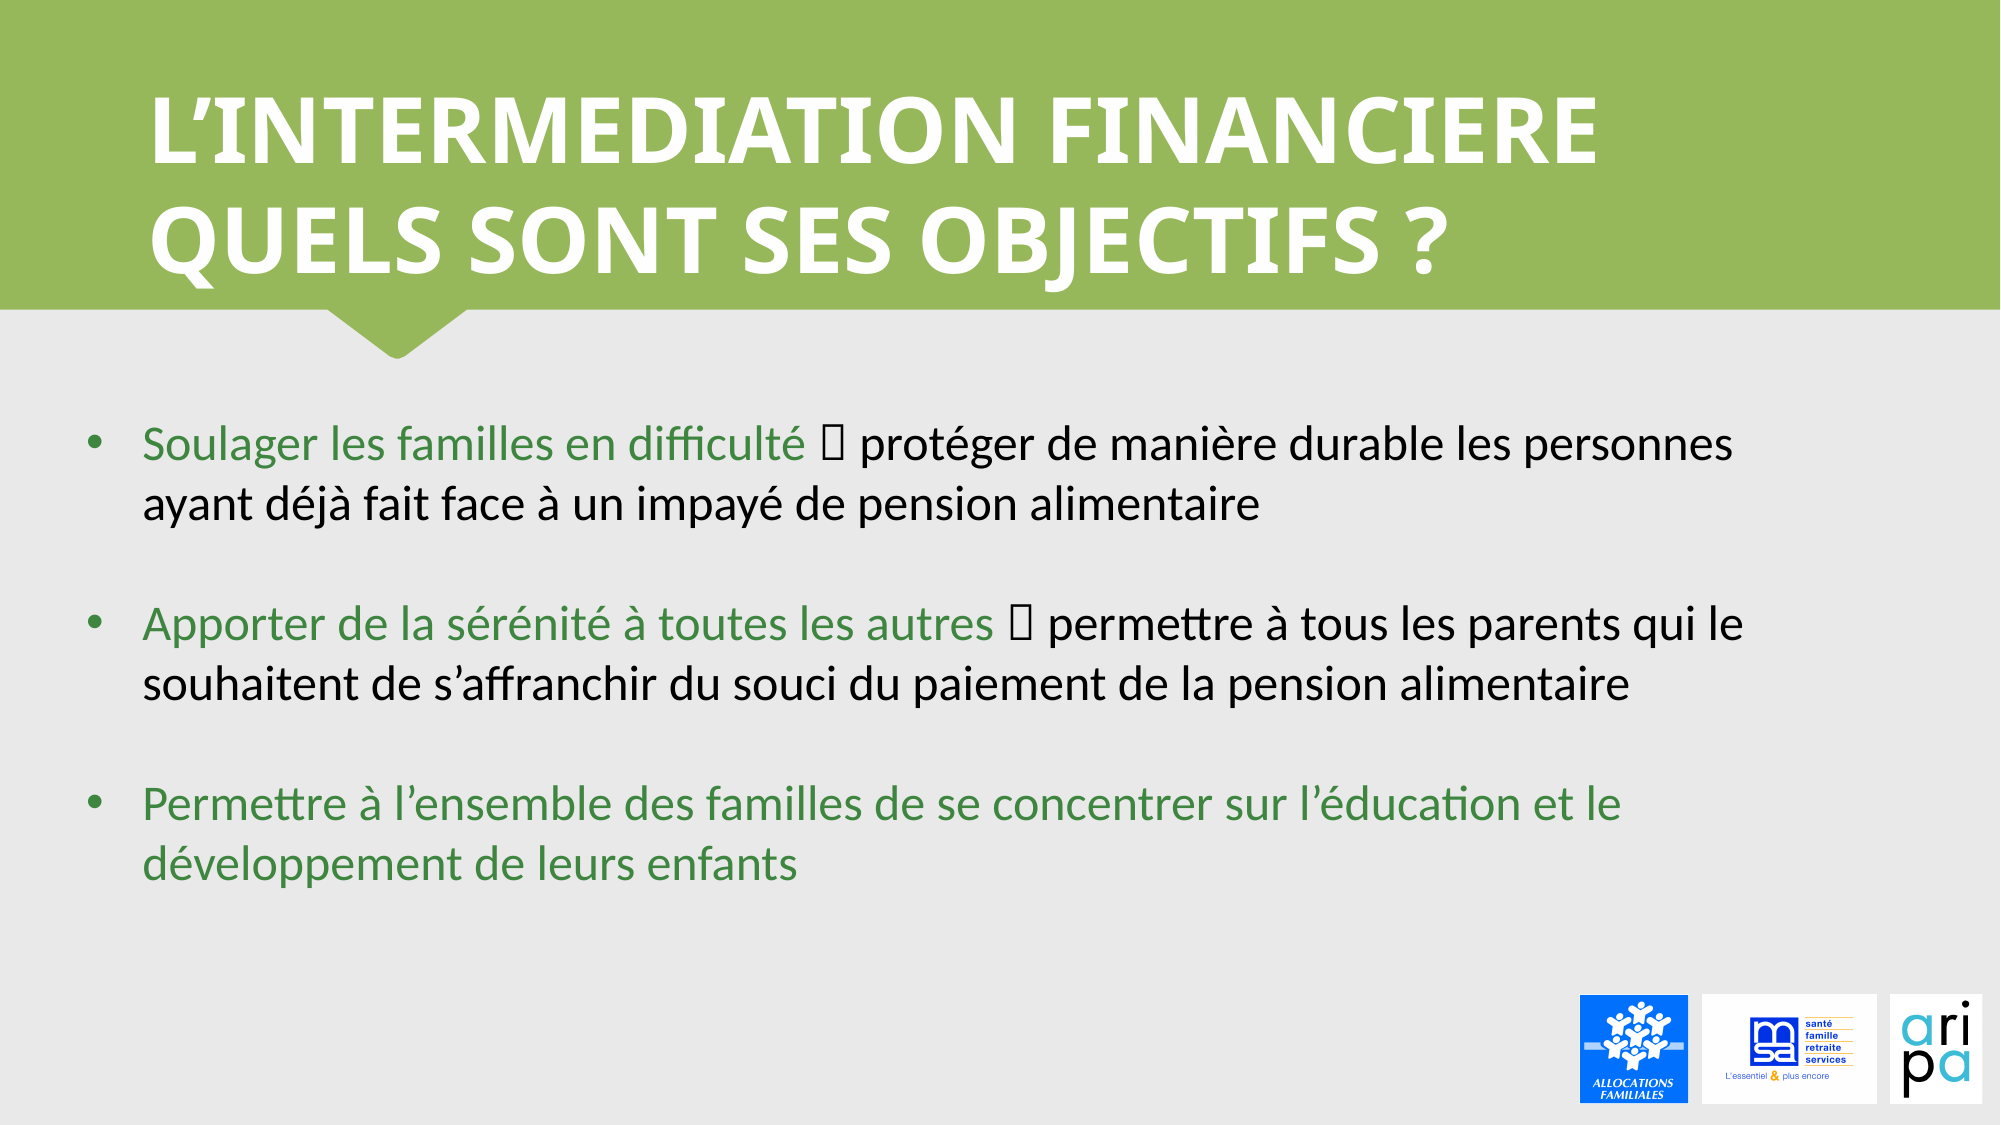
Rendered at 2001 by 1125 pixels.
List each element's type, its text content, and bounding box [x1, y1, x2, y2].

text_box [1579, 993, 1983, 1104]
title L’INTERMEDIATION FINANCIERE QUELS SONT SES OBJECTIFS ? [132, 102, 1868, 262]
text_box Soulager les familles en difficulté  protéger de manière durable les personnes ayant déjà fait face à un impayé de pension alimentaire Apporter de la sérénité à toutes les autres  permettre à tous les parents qui le souhaitent de s’affranchir du souci du paiement de la pension alimentaire Permettre à l’ensemble des familles de se concentrer sur l’éducation et le développement de leurs enfants [71, 403, 1829, 899]
